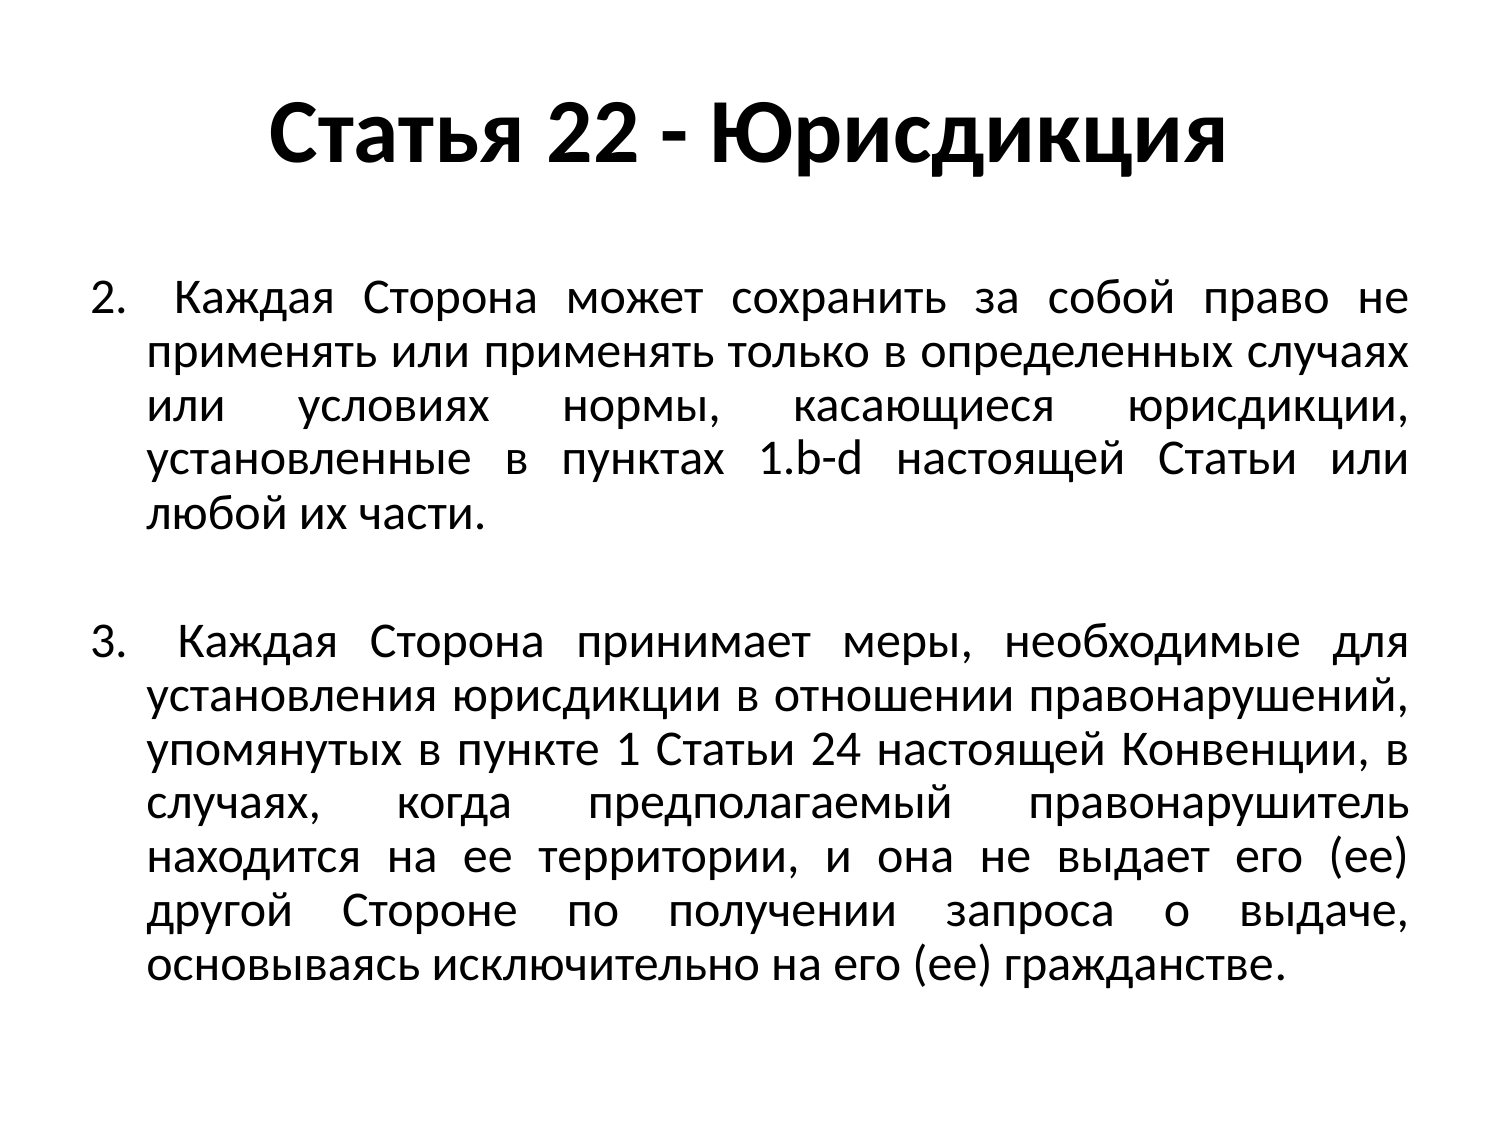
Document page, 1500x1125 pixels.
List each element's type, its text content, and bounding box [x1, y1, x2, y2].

title Статья 22 - Юрисдикция [74, 44, 1426, 207]
list 2. Каждая Сторона может сохранить за собой право не применять или применять только в определенных случаях или условиях нормы, касающиеся юрисдикции, установленные в пунктах 1.b-d настоящей Статьи или любой их части. 3. Каждая Сторона принимает меры, необходимые для установления юрисдикции в отношении правонарушений, упомянутых в пункте 1 Статьи 24 настоящей Конвенции, в случаях, когда предполагаемый правонарушитель находится на ее территории, и она не выдает его (ее) другой Стороне по получении запроса о выдаче, основываясь исключительно на его (ее) гражданстве. [74, 262, 1426, 1006]
